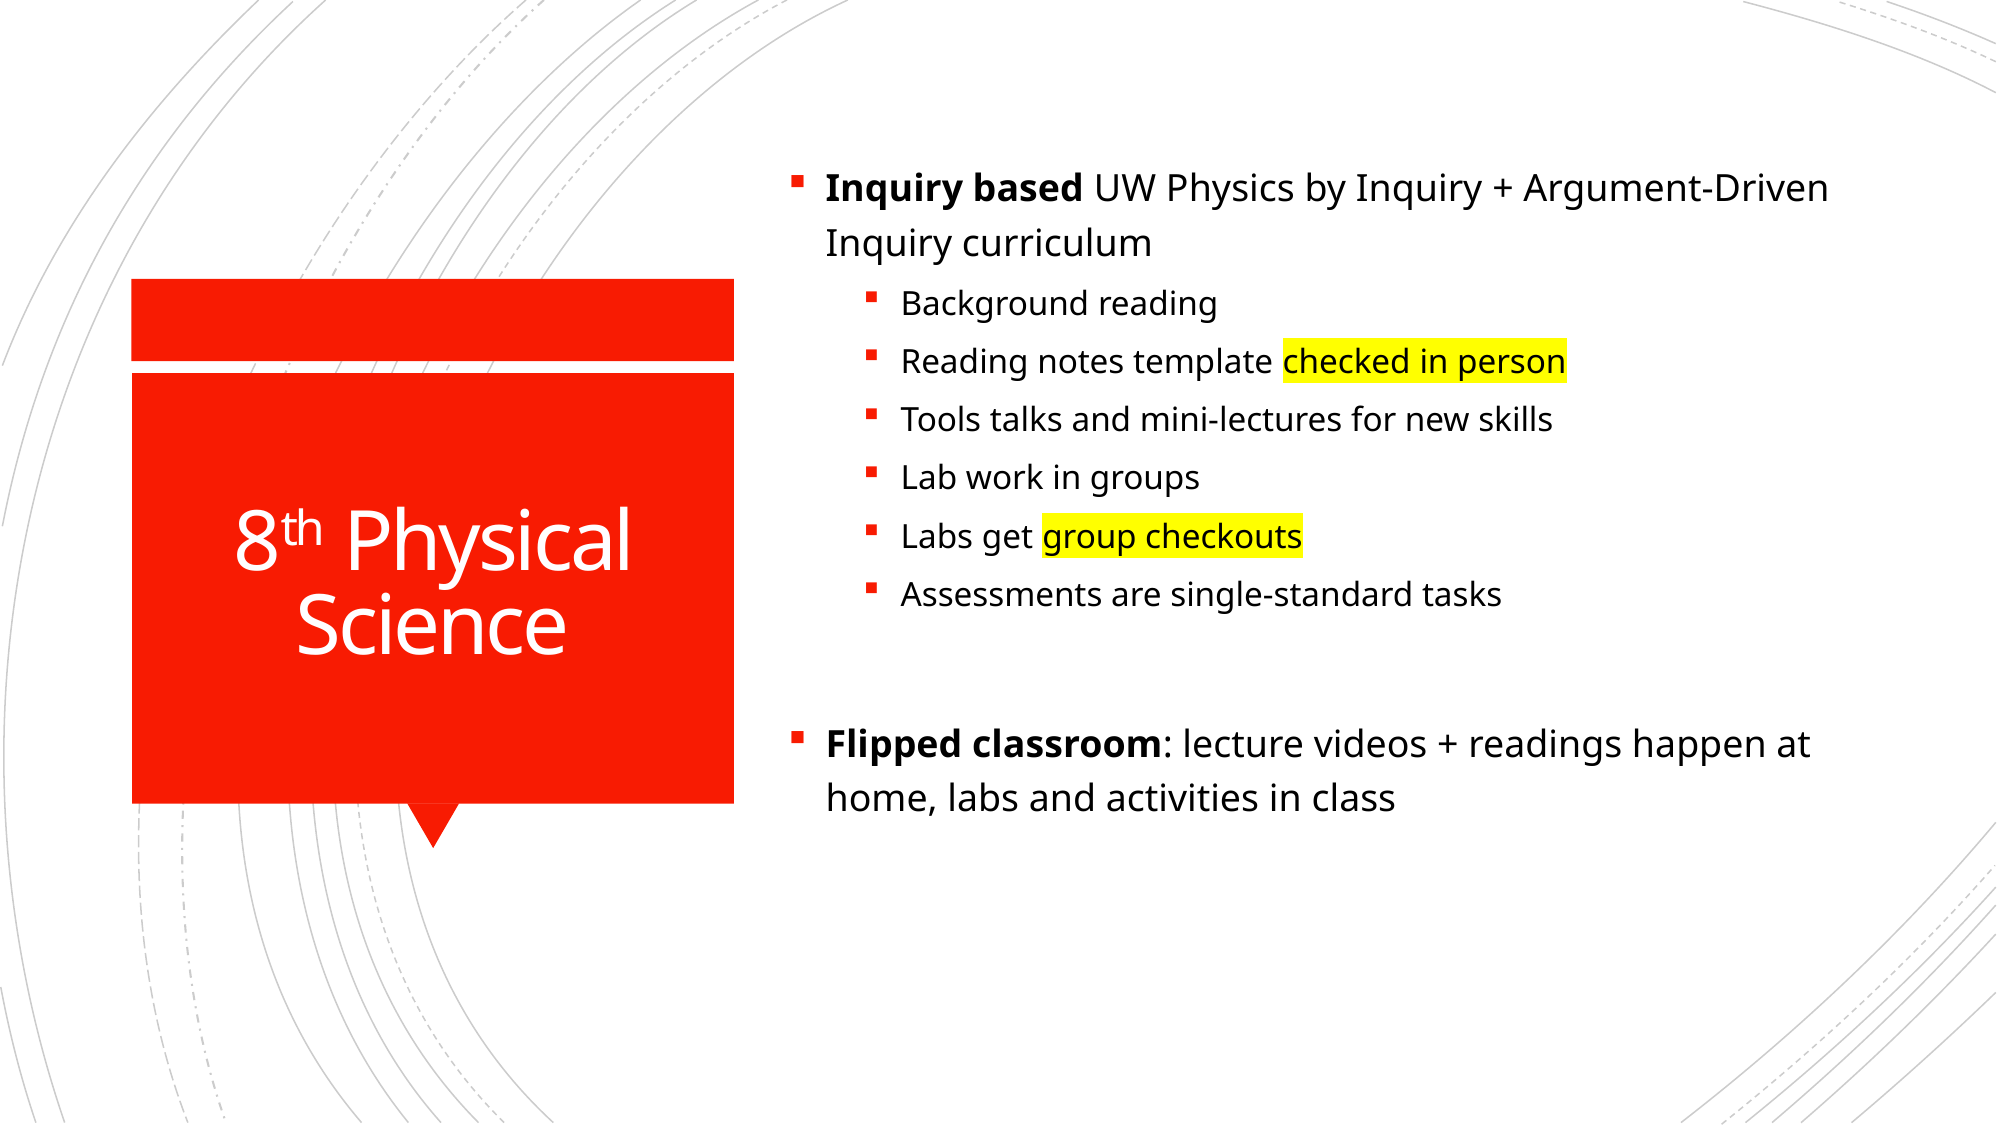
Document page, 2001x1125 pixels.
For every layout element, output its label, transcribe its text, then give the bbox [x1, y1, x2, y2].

list Inquiry based UW Physics by Inquiry + Argument-Driven Inquiry curriculum Background reading Reading notes template checked in person Tools talks and mini-lectures for new skills Lab work in groups Labs get group checkouts Assessments are single-standard tasks Flipped classroom: lecture videos + readings happen at home, labs and activities in class [773, 131, 1871, 993]
title 8th Physical Science [145, 385, 720, 789]
